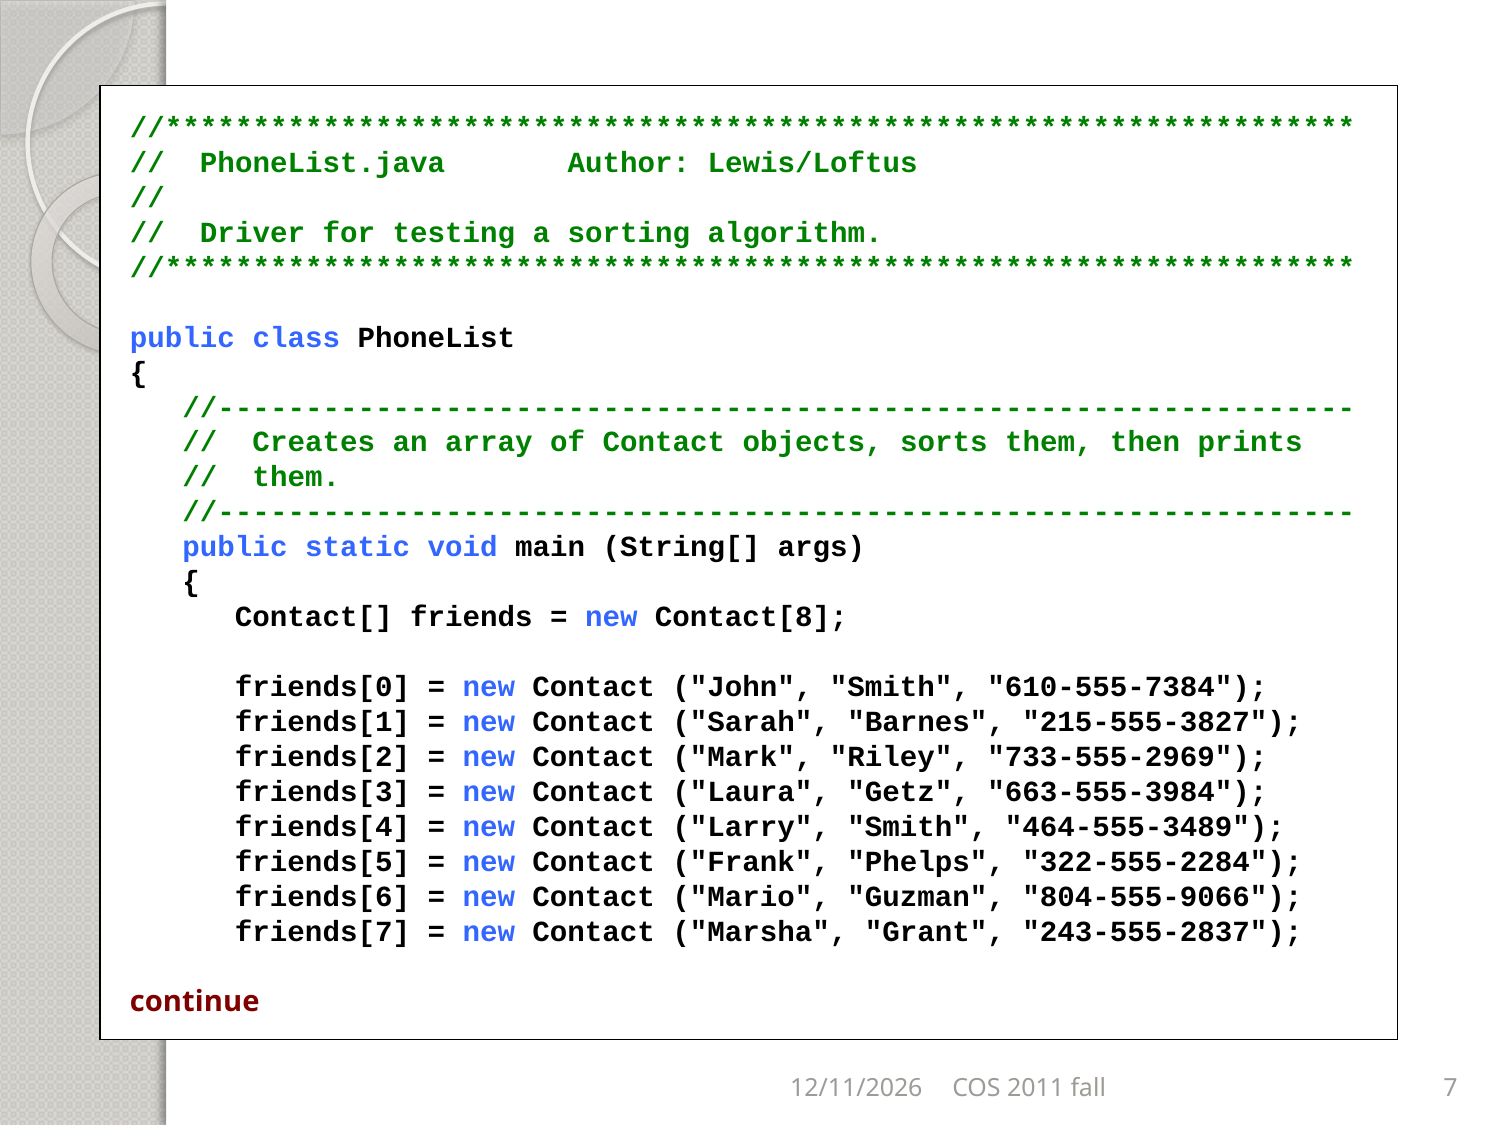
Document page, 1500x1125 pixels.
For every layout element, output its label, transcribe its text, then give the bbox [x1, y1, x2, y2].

text_box //******************************************************************** // PhoneList.java Author: Lewis/Loftus // // Driver for testing a sorting algorithm. //******************************************************************** public class PhoneList { //----------------------------------------------------------------- // Creates an array of Contact objects, sorts them, then prints // them. //----------------------------------------------------------------- public static void main (String[] args) { Contact[] friends = new Contact[8]; friends[0] = new Contact ("John", "Smith", "610-555-7384"); friends[1] = new Contact ("Sarah", "Barnes", "215-555-3827"); friends[2] = new Contact ("Mark", "Riley", "733-555-2969"); friends[3] = new Contact ("Laura", "Getz", "663-555-3984"); friends[4] = new Contact ("Larry", "Smith", "464-555-3489"); friends[5] = new Contact ("Frank", "Phelps", "322-555-2284"); friends[6] = new Contact ("Mario", "Guzman", "804-555-9066"); friends[7] = new Contact ("Marsha", "Grant", "243-555-2837"); continue [99, 85, 1398, 1040]
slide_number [587, 1034, 937, 1113]
footer COS 2011 fall [937, 1034, 1413, 1113]
slide_number 7 [1413, 1034, 1488, 1113]
